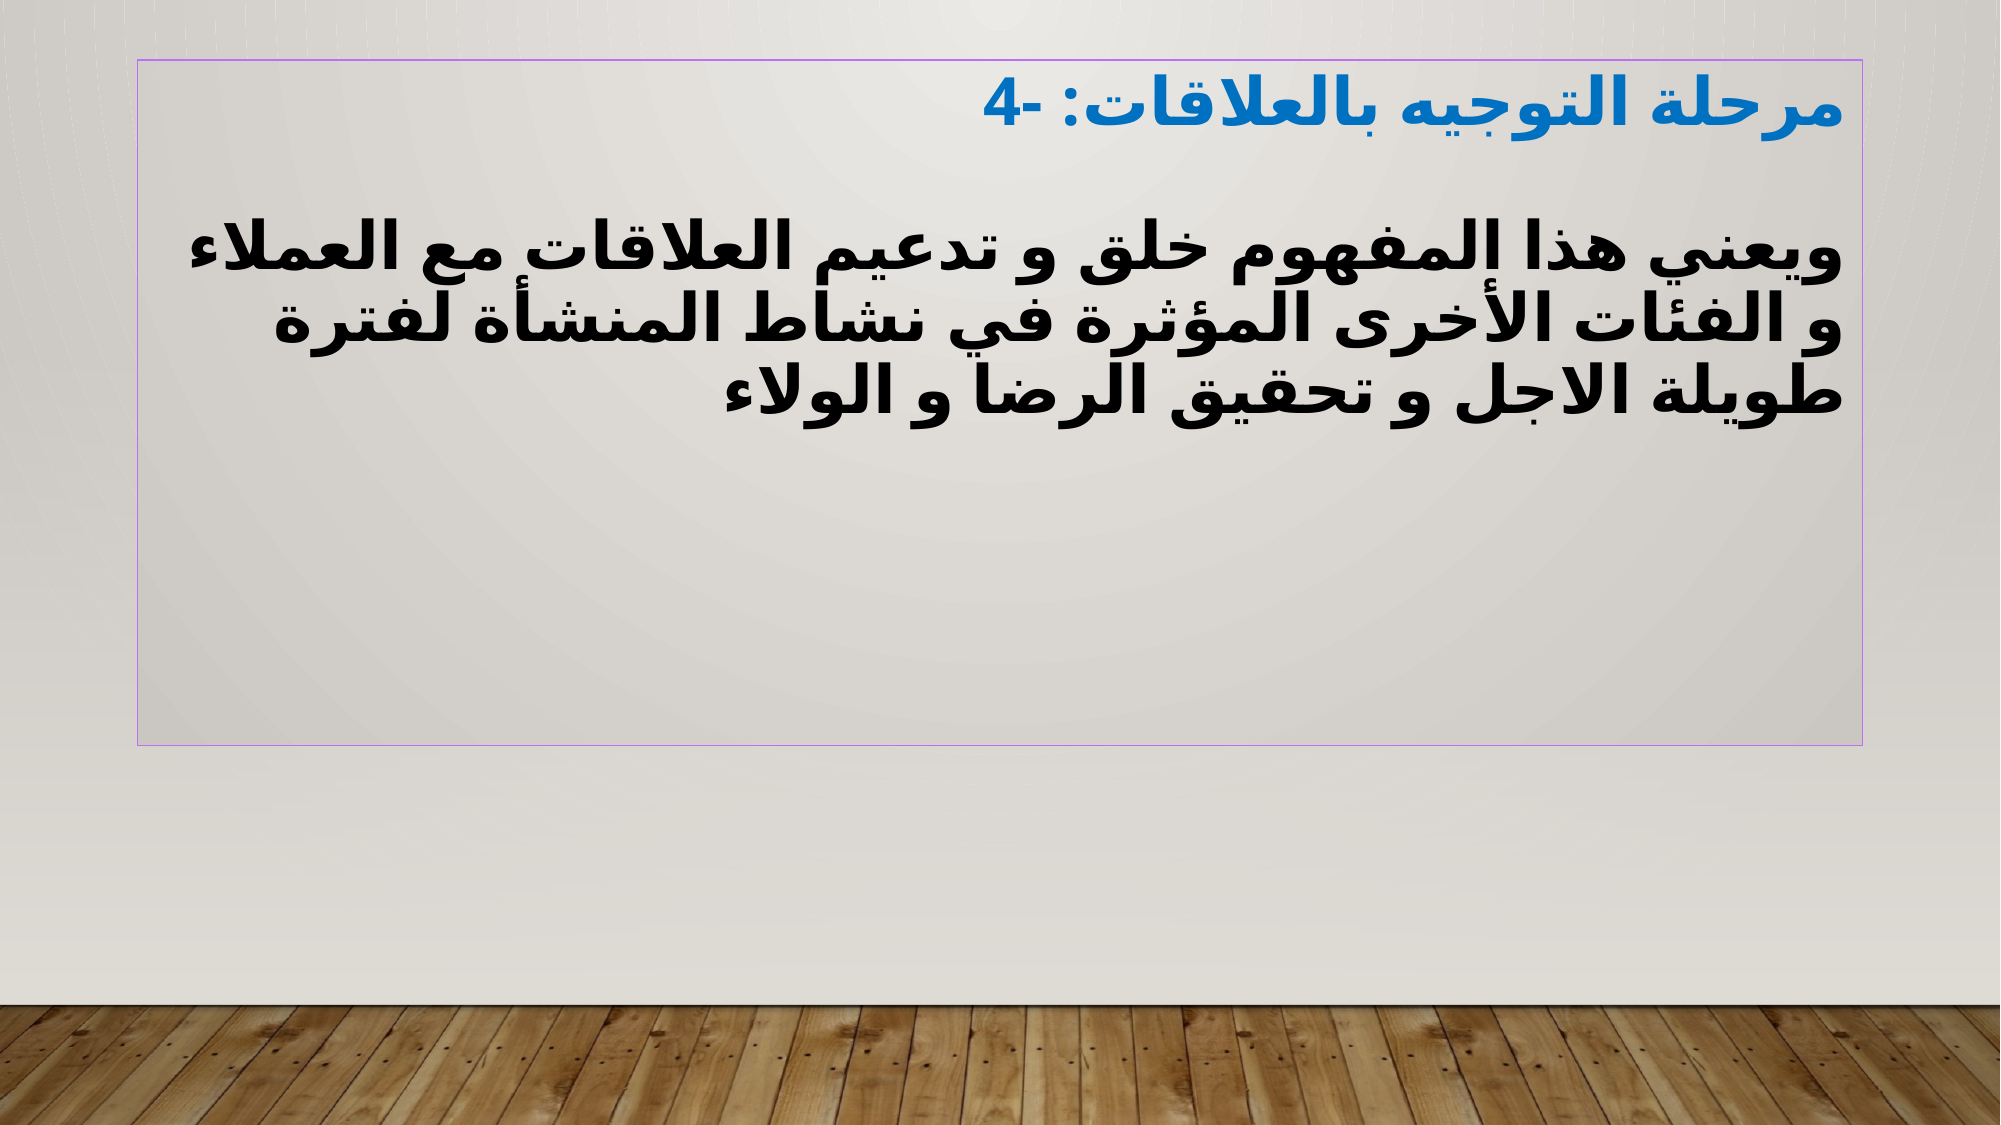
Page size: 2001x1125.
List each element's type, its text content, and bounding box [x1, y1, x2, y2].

title 4- مرحلة التوجيه بالعلاقات: ويعني هذا المفهوم خلق و تدعيم العلاقات مع العملاء و الفئات الأخرى المؤثرة في نشاط المنشأة لفترة طويلة الاجل و تحقيق الرضا و الولاء [137, 59, 1863, 746]
picture [0, 1005, 2000, 1125]
